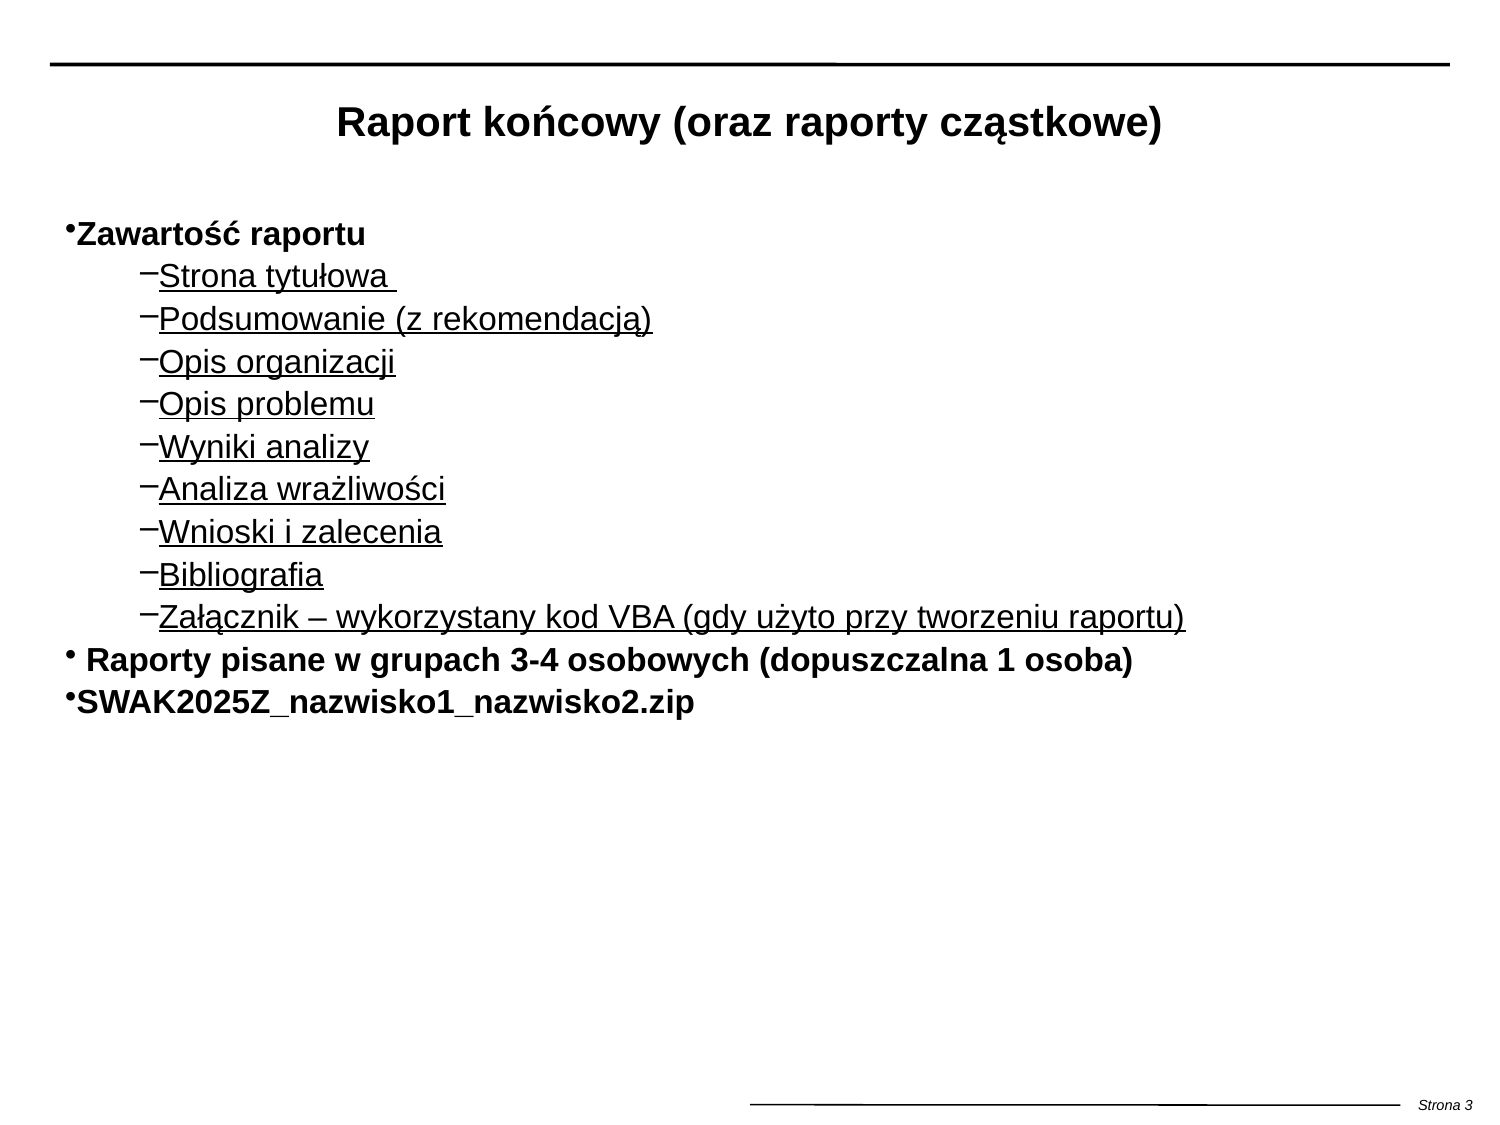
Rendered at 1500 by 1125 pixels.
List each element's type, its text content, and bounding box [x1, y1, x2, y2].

slide_number Strona 3 [1175, 1088, 1488, 1113]
list Zawartość raportu Strona tytułowa Podsumowanie (z rekomendacją) Opis organizacji Opis problemu Wyniki analizy Analiza wrażliwości Wnioski i zalecenia Bibliografia Załącznik – wykorzystany kod VBA (gdy użyto przy tworzeniu raportu) Raporty pisane w grupach 3-4 osobowych (dopuszczalna 1 osoba) SWAK2025Z_nazwisko1_nazwisko2.zip [50, 162, 1459, 1050]
title Raport końcowy (oraz raporty cząstkowe) [319, 87, 1181, 153]
